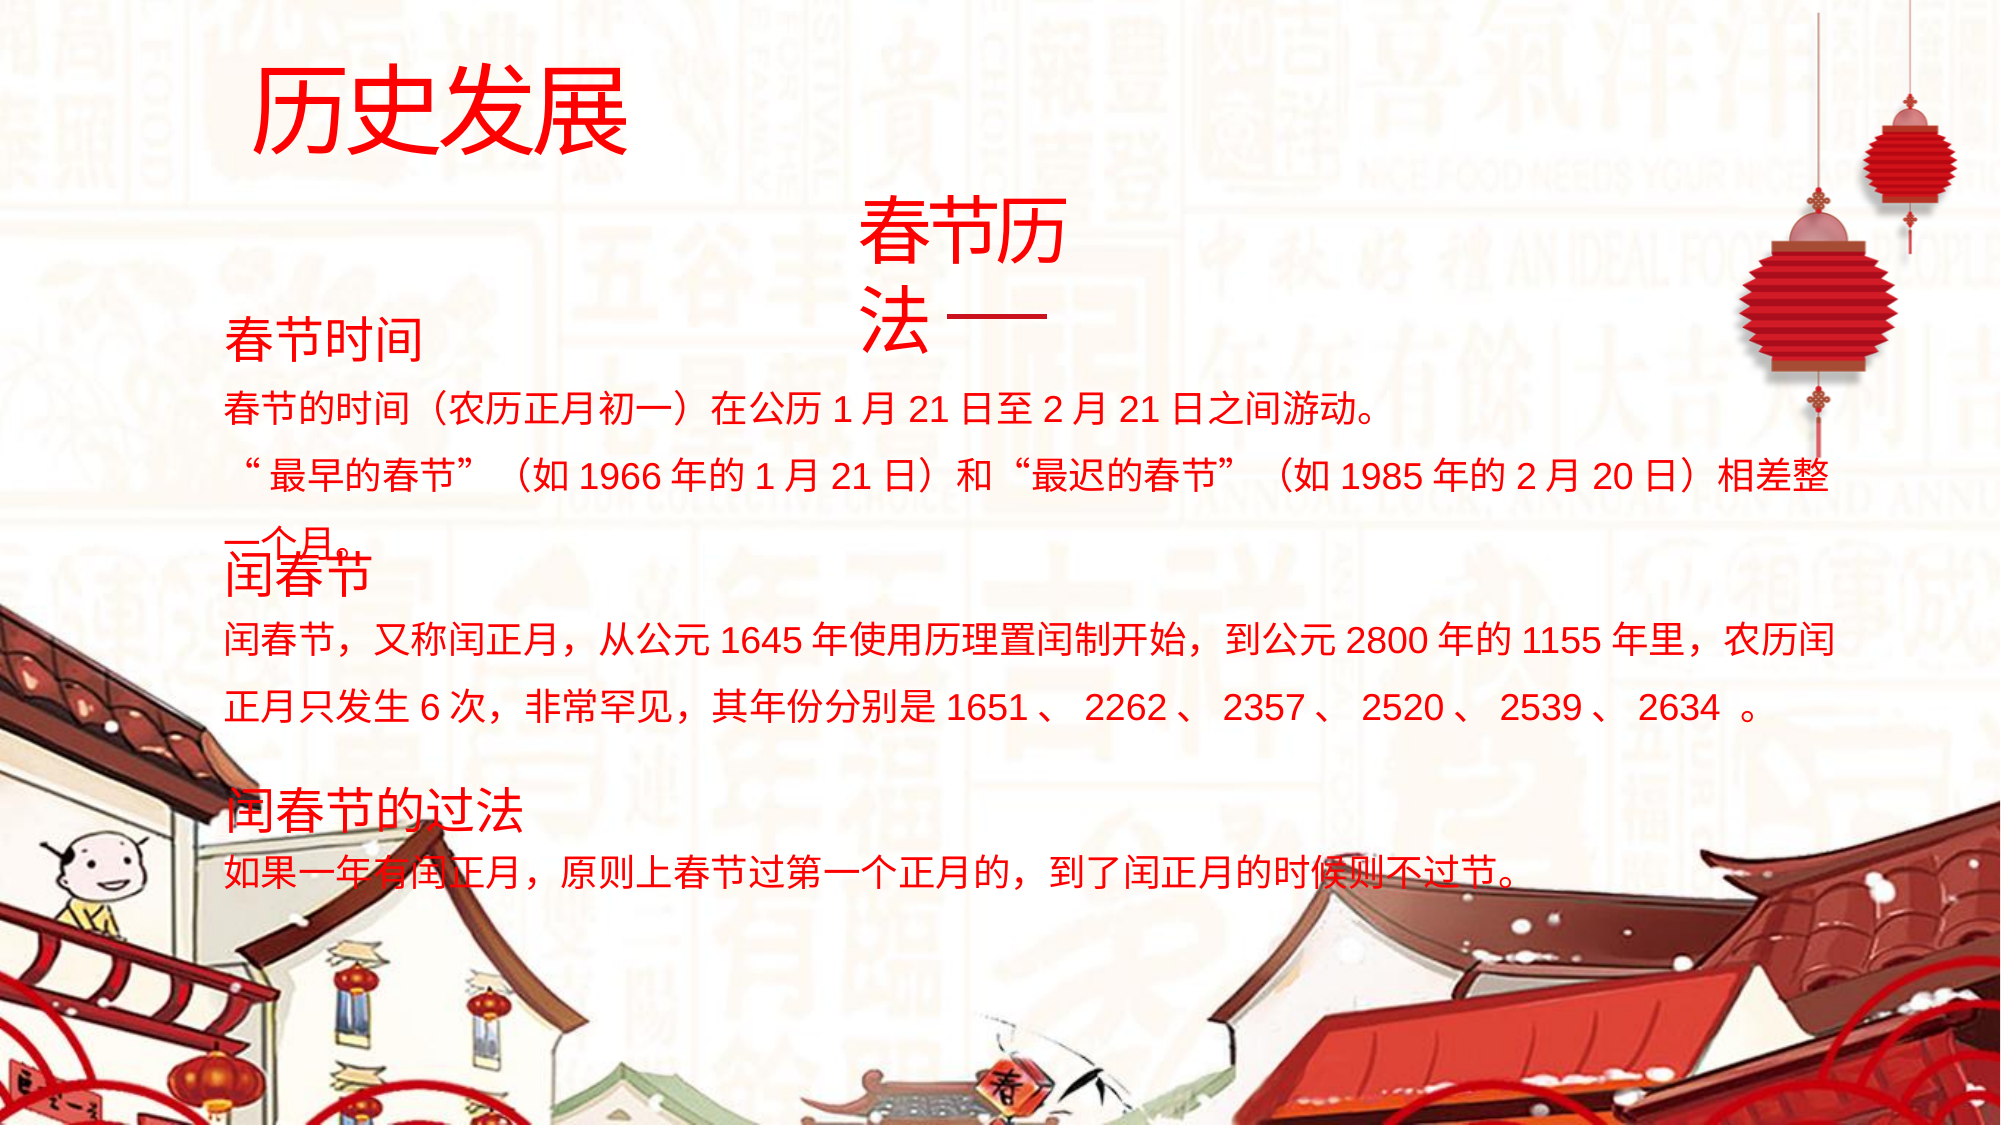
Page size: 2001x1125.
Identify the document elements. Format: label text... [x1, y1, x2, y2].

text_box 春节时间 [209, 300, 440, 354]
text_box 闰春节，又称闰正月，从公元1645年使用历理置闰制开始，到公元2800年的1155年里，农历闰正月只发生6次，非常罕见，其年份分别是1651、2262、2357、2520、2539、2634 。 [208, 585, 1875, 736]
text_box 春节历法 [843, 176, 1152, 354]
text_box 闰春节的过法 [210, 772, 540, 818]
text_box 历史发展 [235, 39, 647, 175]
text_box 闰春节 [209, 536, 390, 585]
picture [0, 0, 2001, 1125]
text_box 春节的时间（农历正月初一）在公历1月21日至2月21日之间游动。 “最早的春节”（如1966年的1月21日）和“最迟的春节”（如1985年的2月20日）相差整一个月。 [208, 354, 1875, 573]
text_box 如果一年有闰正月，原则上春节过第一个正月的，到了闰正月的时候则不过节。 [208, 818, 1617, 901]
